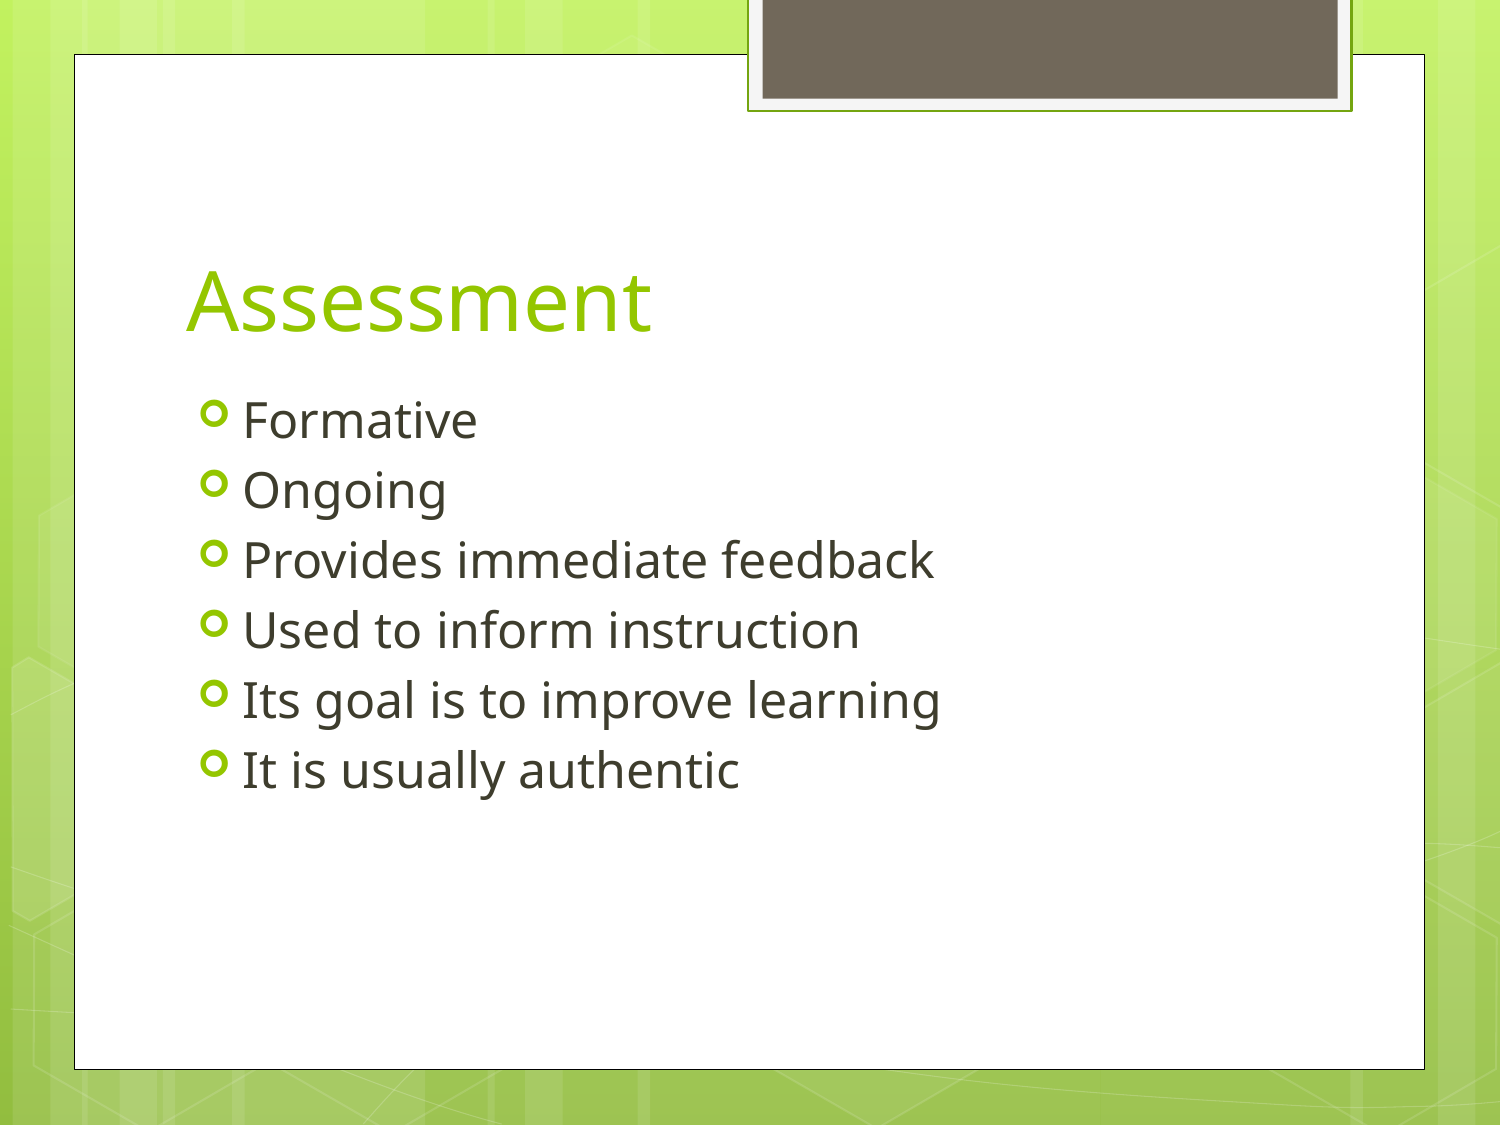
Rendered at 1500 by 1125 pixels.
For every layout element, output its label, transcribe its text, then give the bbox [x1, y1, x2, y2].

list Formative Ongoing Provides immediate feedback Used to inform instruction Its goal is to improve learning It is usually authentic [171, 381, 1283, 957]
title Assessment [171, 168, 1324, 357]
